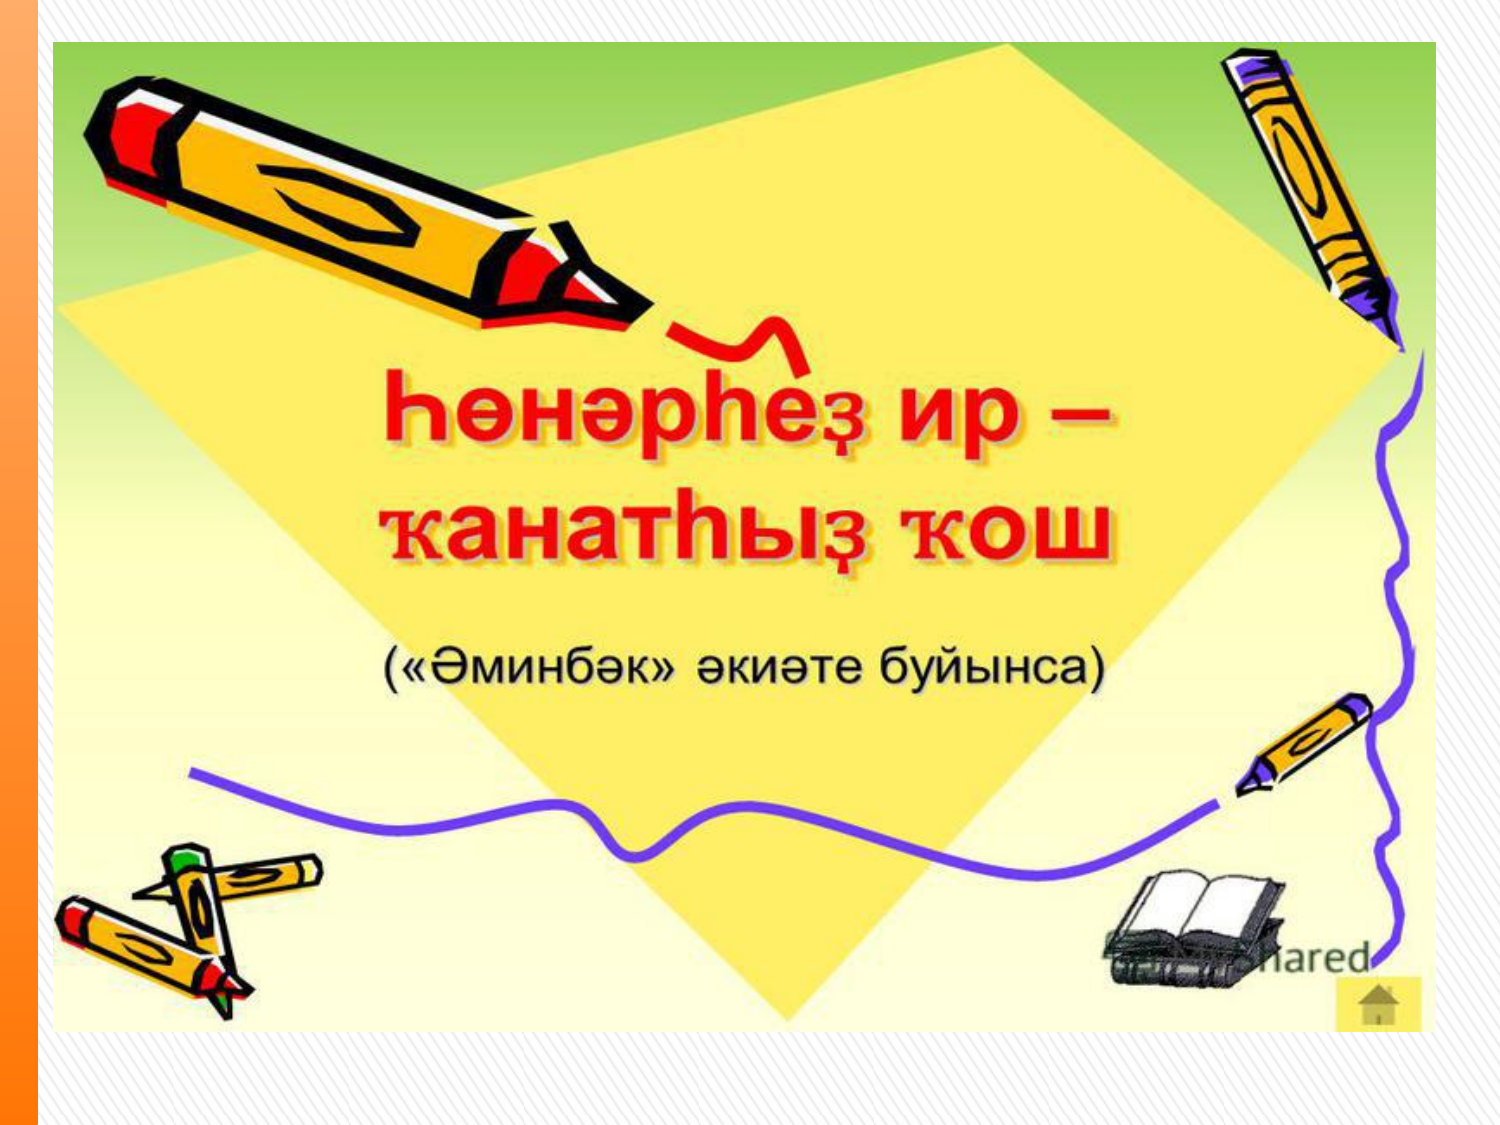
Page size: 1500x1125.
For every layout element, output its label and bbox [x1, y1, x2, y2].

picture [52, 42, 1436, 1032]
